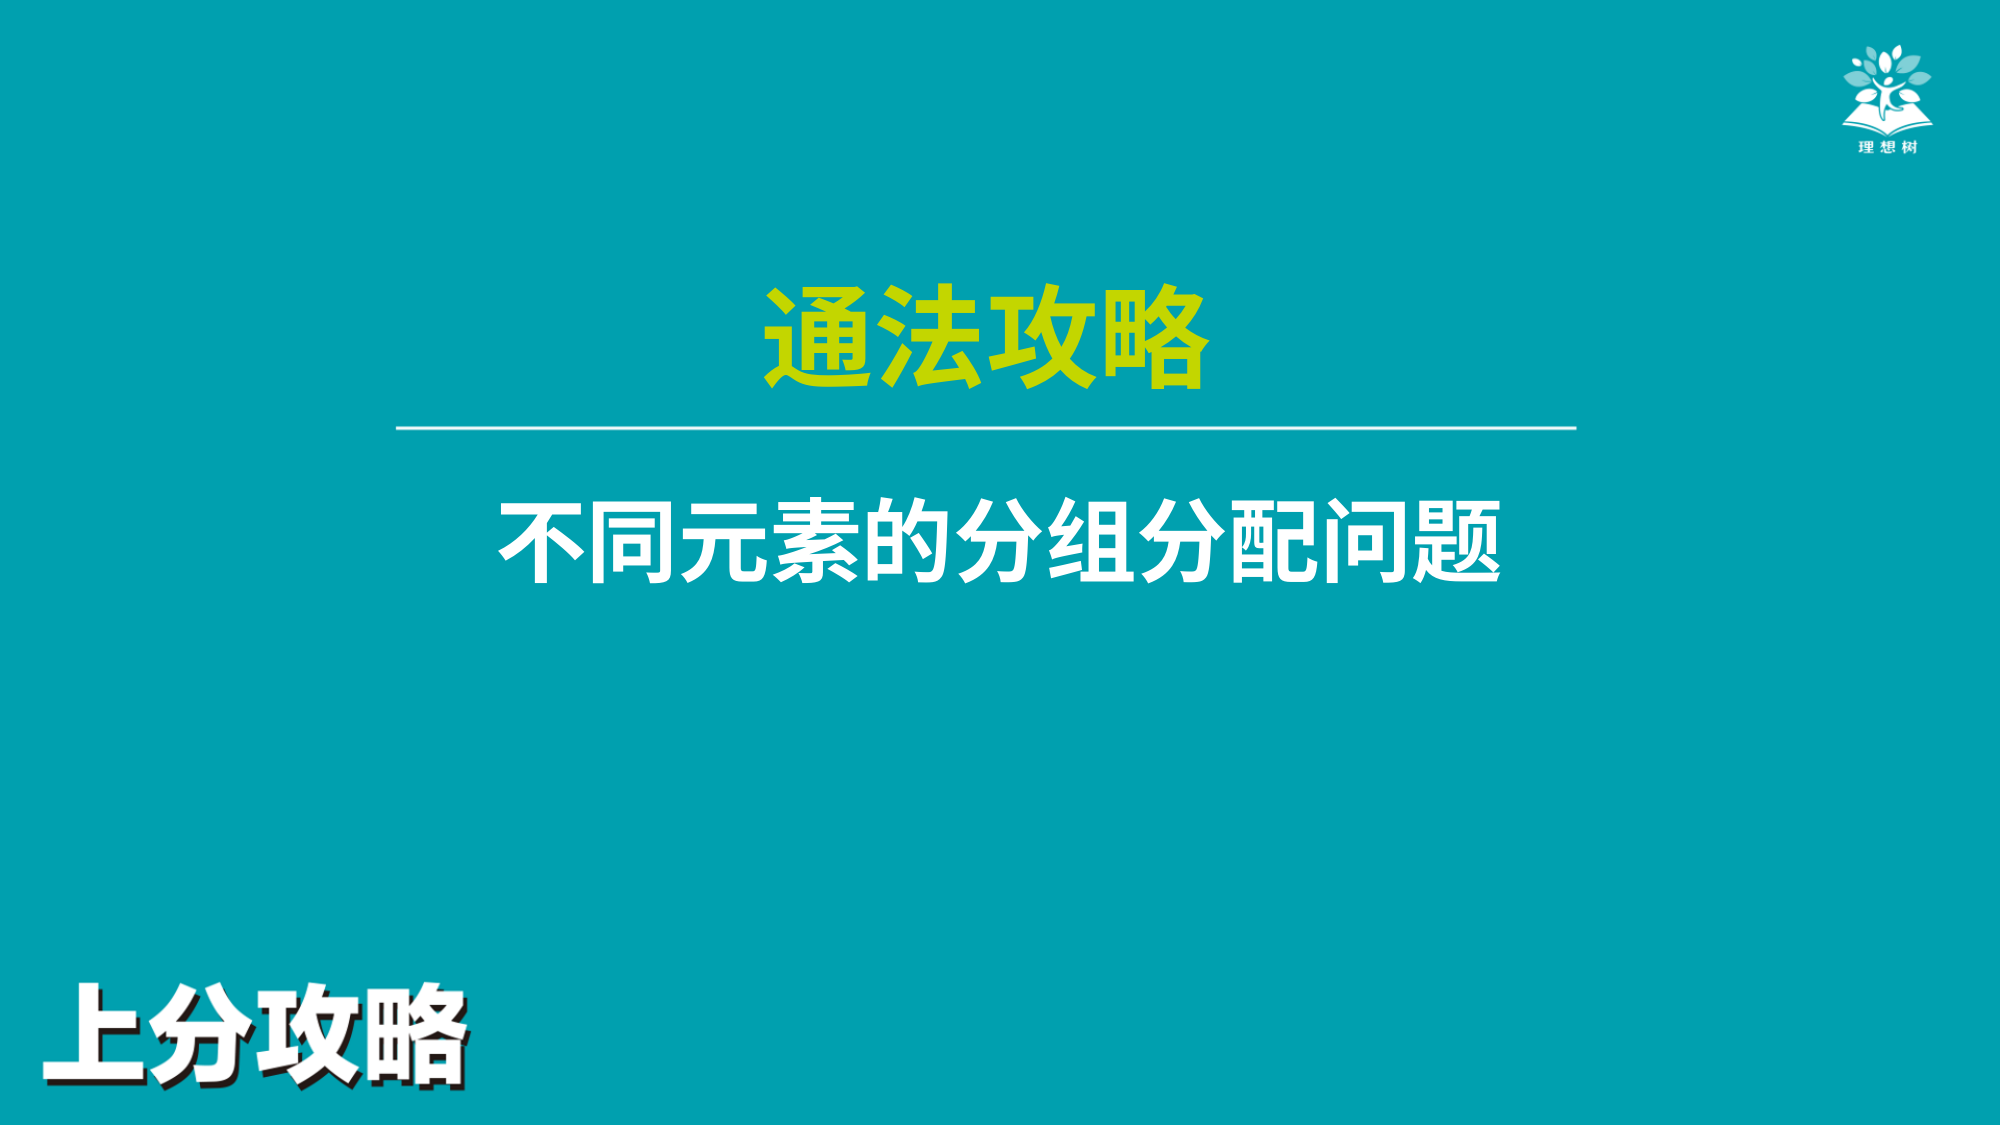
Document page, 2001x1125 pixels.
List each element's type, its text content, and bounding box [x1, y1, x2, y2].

picture [0, 0, 2000, 472]
text_box 通法攻略 [395, 253, 1577, 413]
text_box 不同元素的分组分配问题 [0, 472, 2000, 603]
picture [0, 603, 2000, 1125]
